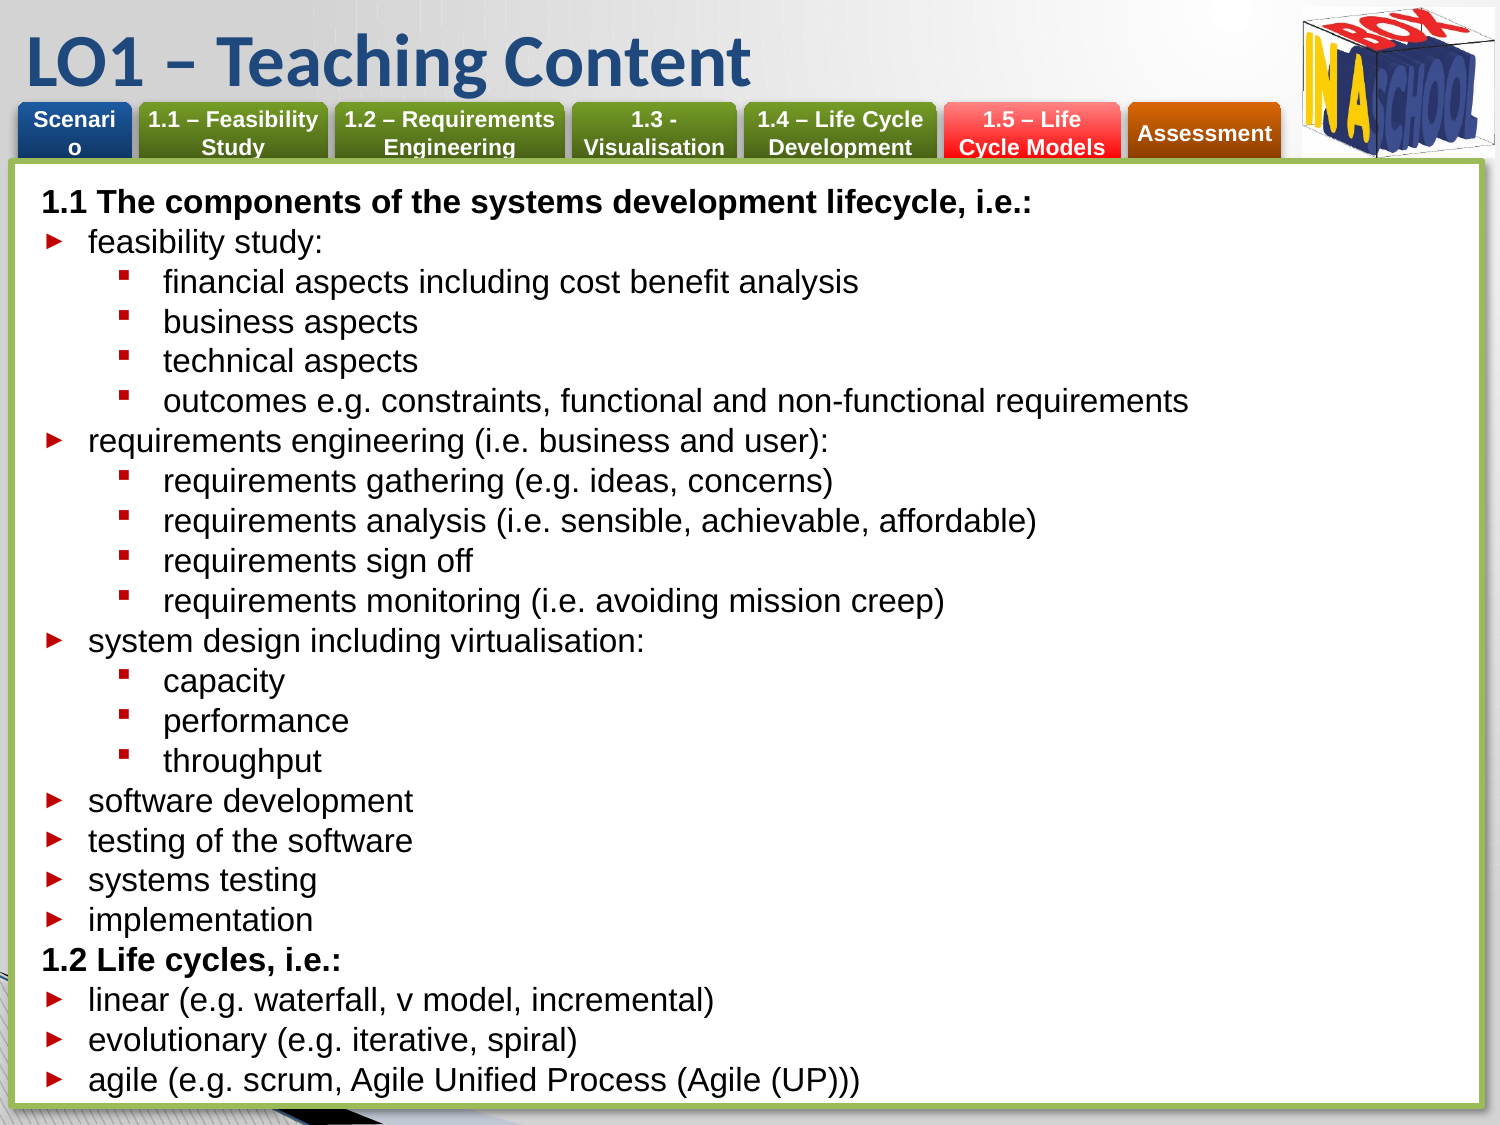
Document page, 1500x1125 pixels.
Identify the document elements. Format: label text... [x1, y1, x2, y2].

text_box 1.1 The components of the systems development lifecycle, i.e.: feasibility study: financial aspects including cost benefit analysis business aspects technical aspects outcomes e.g. constraints, functional and non-functional requirements requirements engineering (i.e. business and user): requirements gathering (e.g. ideas, concerns) requirements analysis (i.e. sensible, achievable, affordable) requirements sign off requirements monitoring (i.e. avoiding mission creep) system design including virtualisation: capacity performance throughput software development testing of the software systems testing implementation 1.2 Life cycles, i.e.: linear (e.g. waterfall, v model, incremental) evolutionary (e.g. iterative, spiral) agile (e.g. scrum, Agile Unified Process (Agile (UP))) [26, 172, 1471, 1106]
picture [281, 1114, 303, 1125]
title LO1 – Teaching Content [11, 11, 1270, 102]
picture [1302, 7, 1495, 158]
